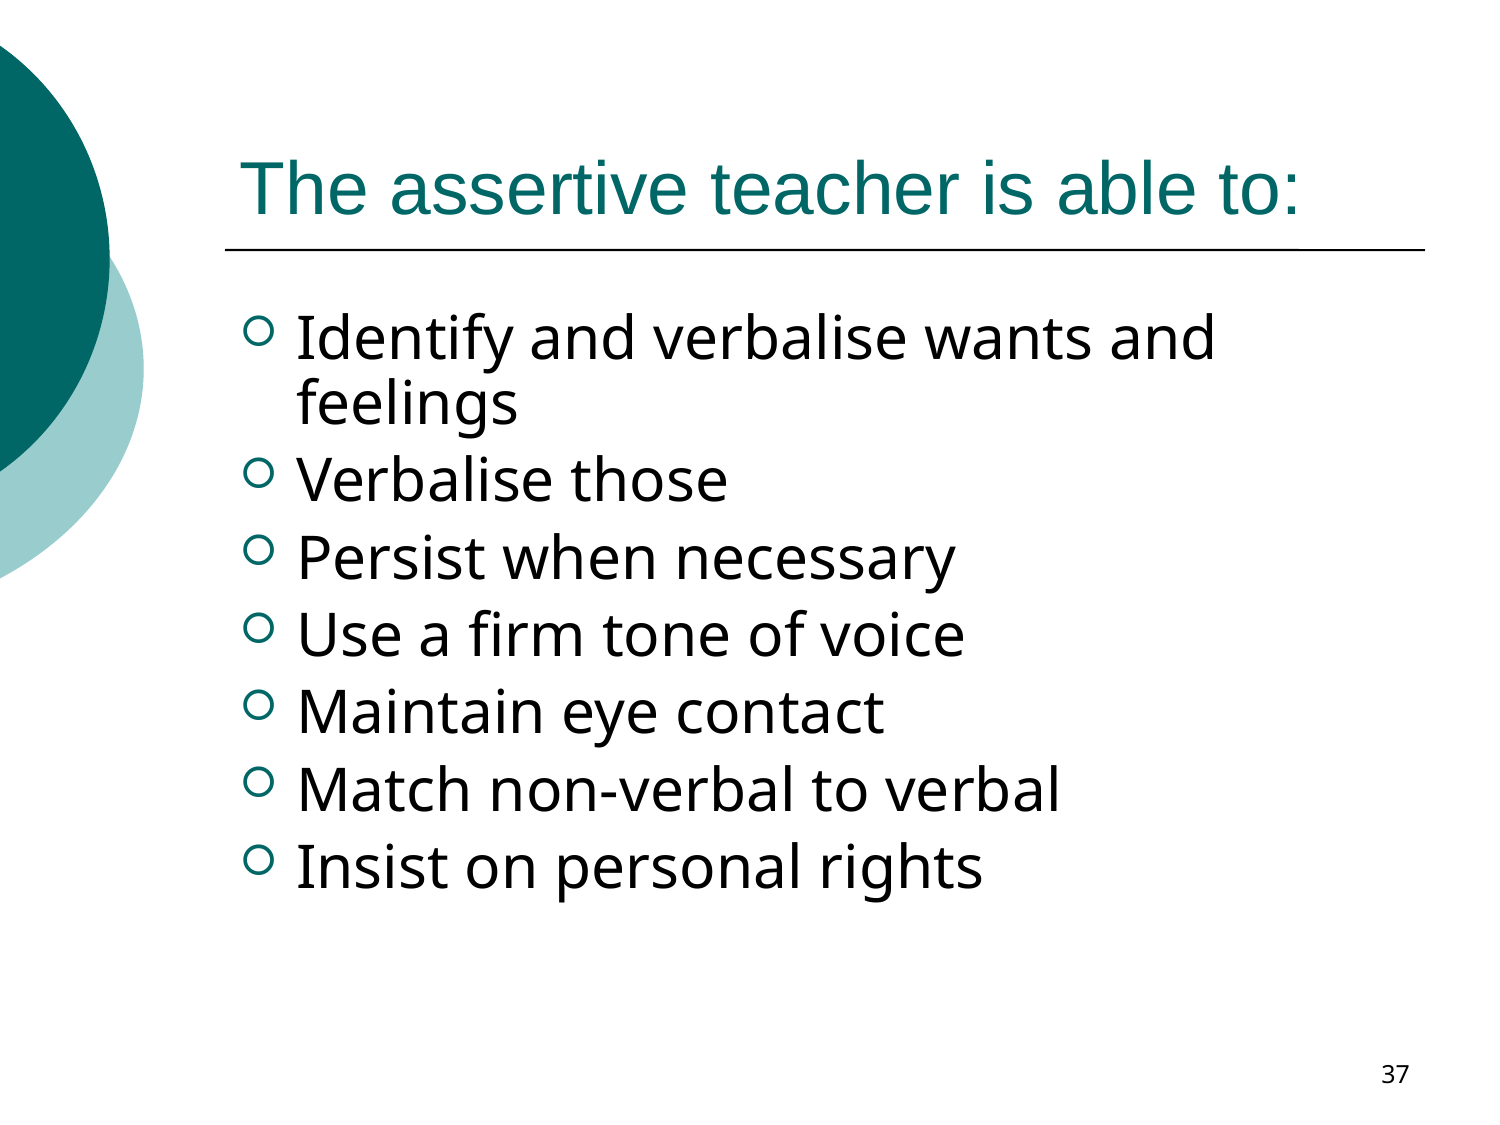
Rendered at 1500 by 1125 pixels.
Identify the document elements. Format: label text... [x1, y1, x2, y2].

title The assertive teacher is able to: [224, 49, 1425, 238]
slide_number 37 [1074, 1024, 1426, 1101]
list Identify and verbalise wants and feelings Verbalise those Persist when necessary Use a firm tone of voice Maintain eye contact Match non-verbal to verbal Insist on personal rights [224, 299, 1425, 975]
